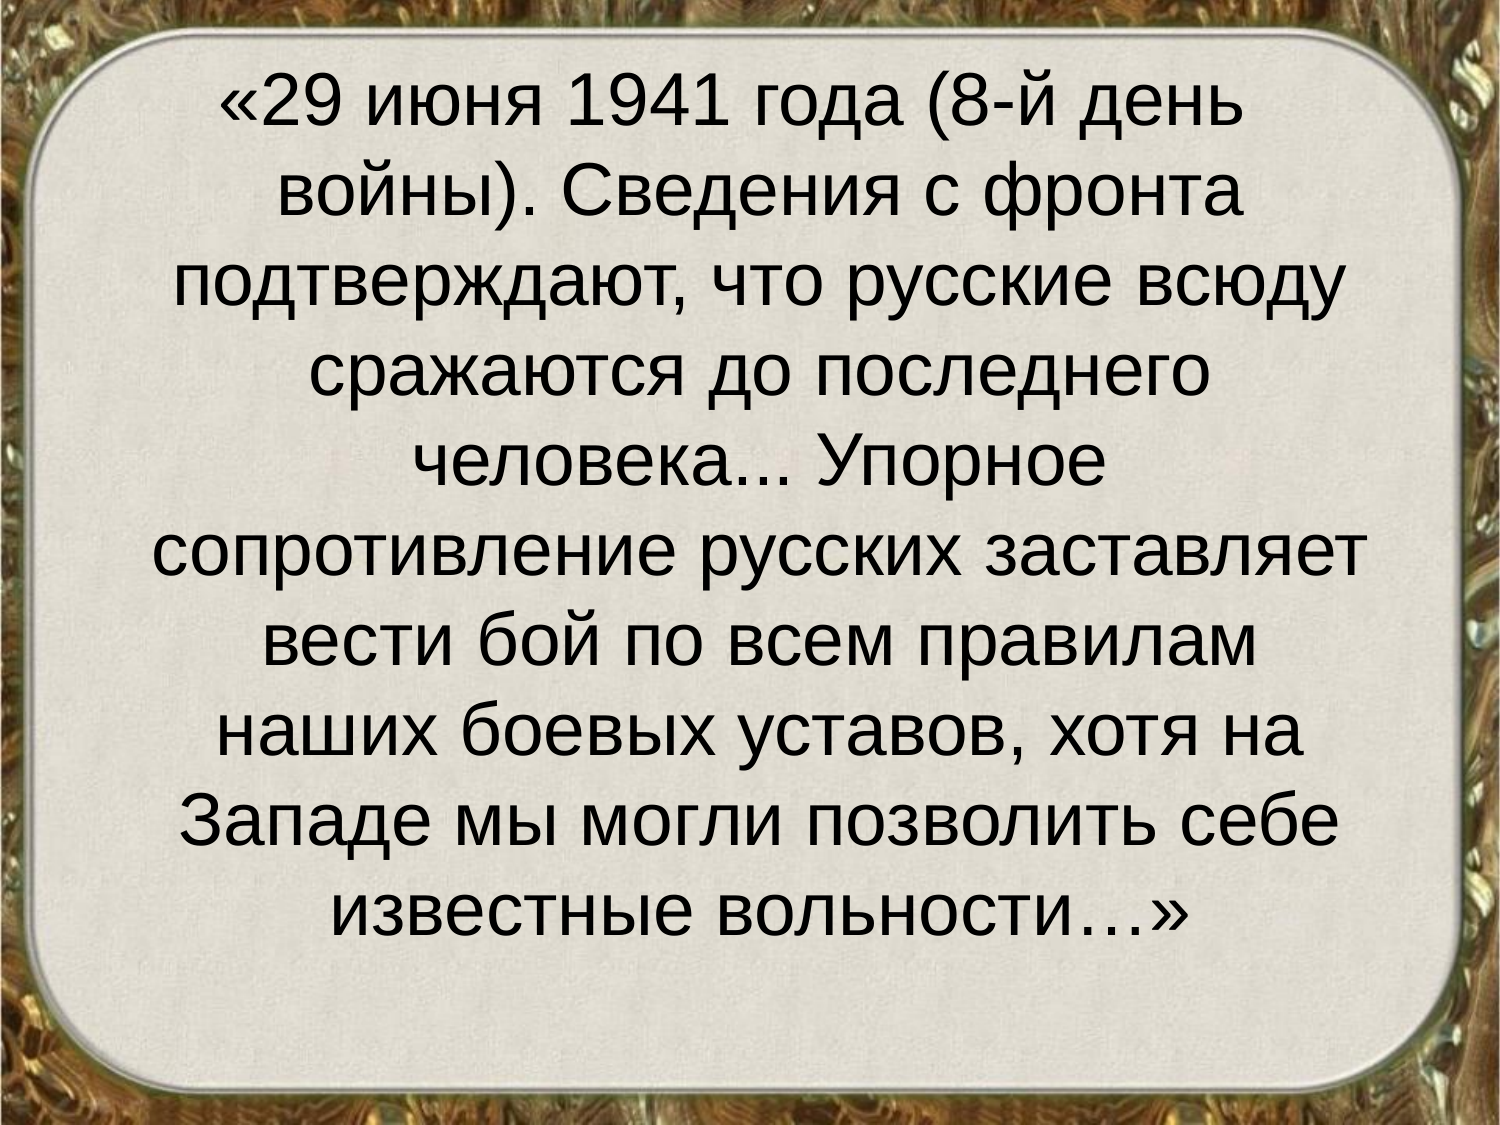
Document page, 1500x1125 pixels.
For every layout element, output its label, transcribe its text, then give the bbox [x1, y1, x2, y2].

picture [0, 0, 1500, 1125]
list «29 июня 1941 года (8-й день войны). Сведения с фронта подтверждают, что русские всюду сражаются до последнего человека... Упорное сопротивление русских заставляет вести бой по всем правилам наших боевых уставов, хотя на Западе мы могли позволить себе известные вольности…» [76, 42, 1388, 1071]
